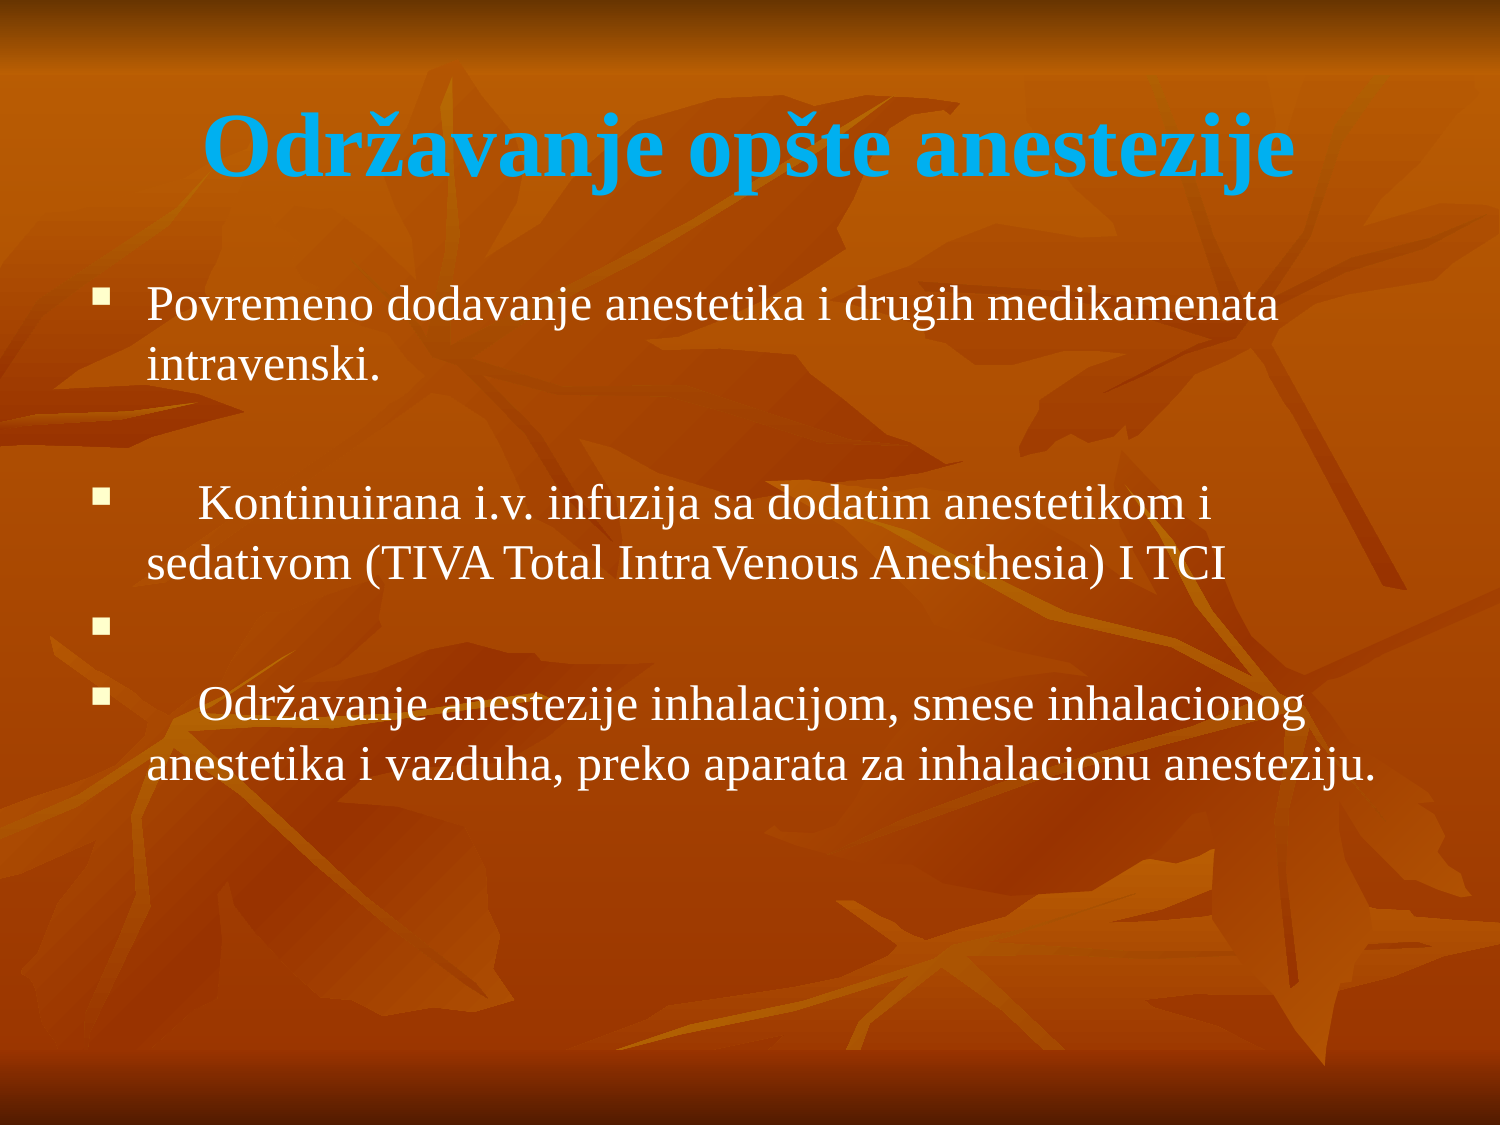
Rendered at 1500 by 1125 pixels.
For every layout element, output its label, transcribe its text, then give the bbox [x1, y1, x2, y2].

title Održavanje opšte anestezije [75, 45, 1425, 234]
list Povremeno dodavanje anestetika i drugih medikamenata intravenski.  Kontinuirana i.v. infuzija sa dodatim anestetikom i sedativom (TIVA Total IntraVenous Anesthesia) I TCI  Održavanje anestezije inhalacijom, smese inhalacionog anestetika i vazduha, preko aparata za inhalacionu anesteziju. [75, 262, 1425, 1006]
